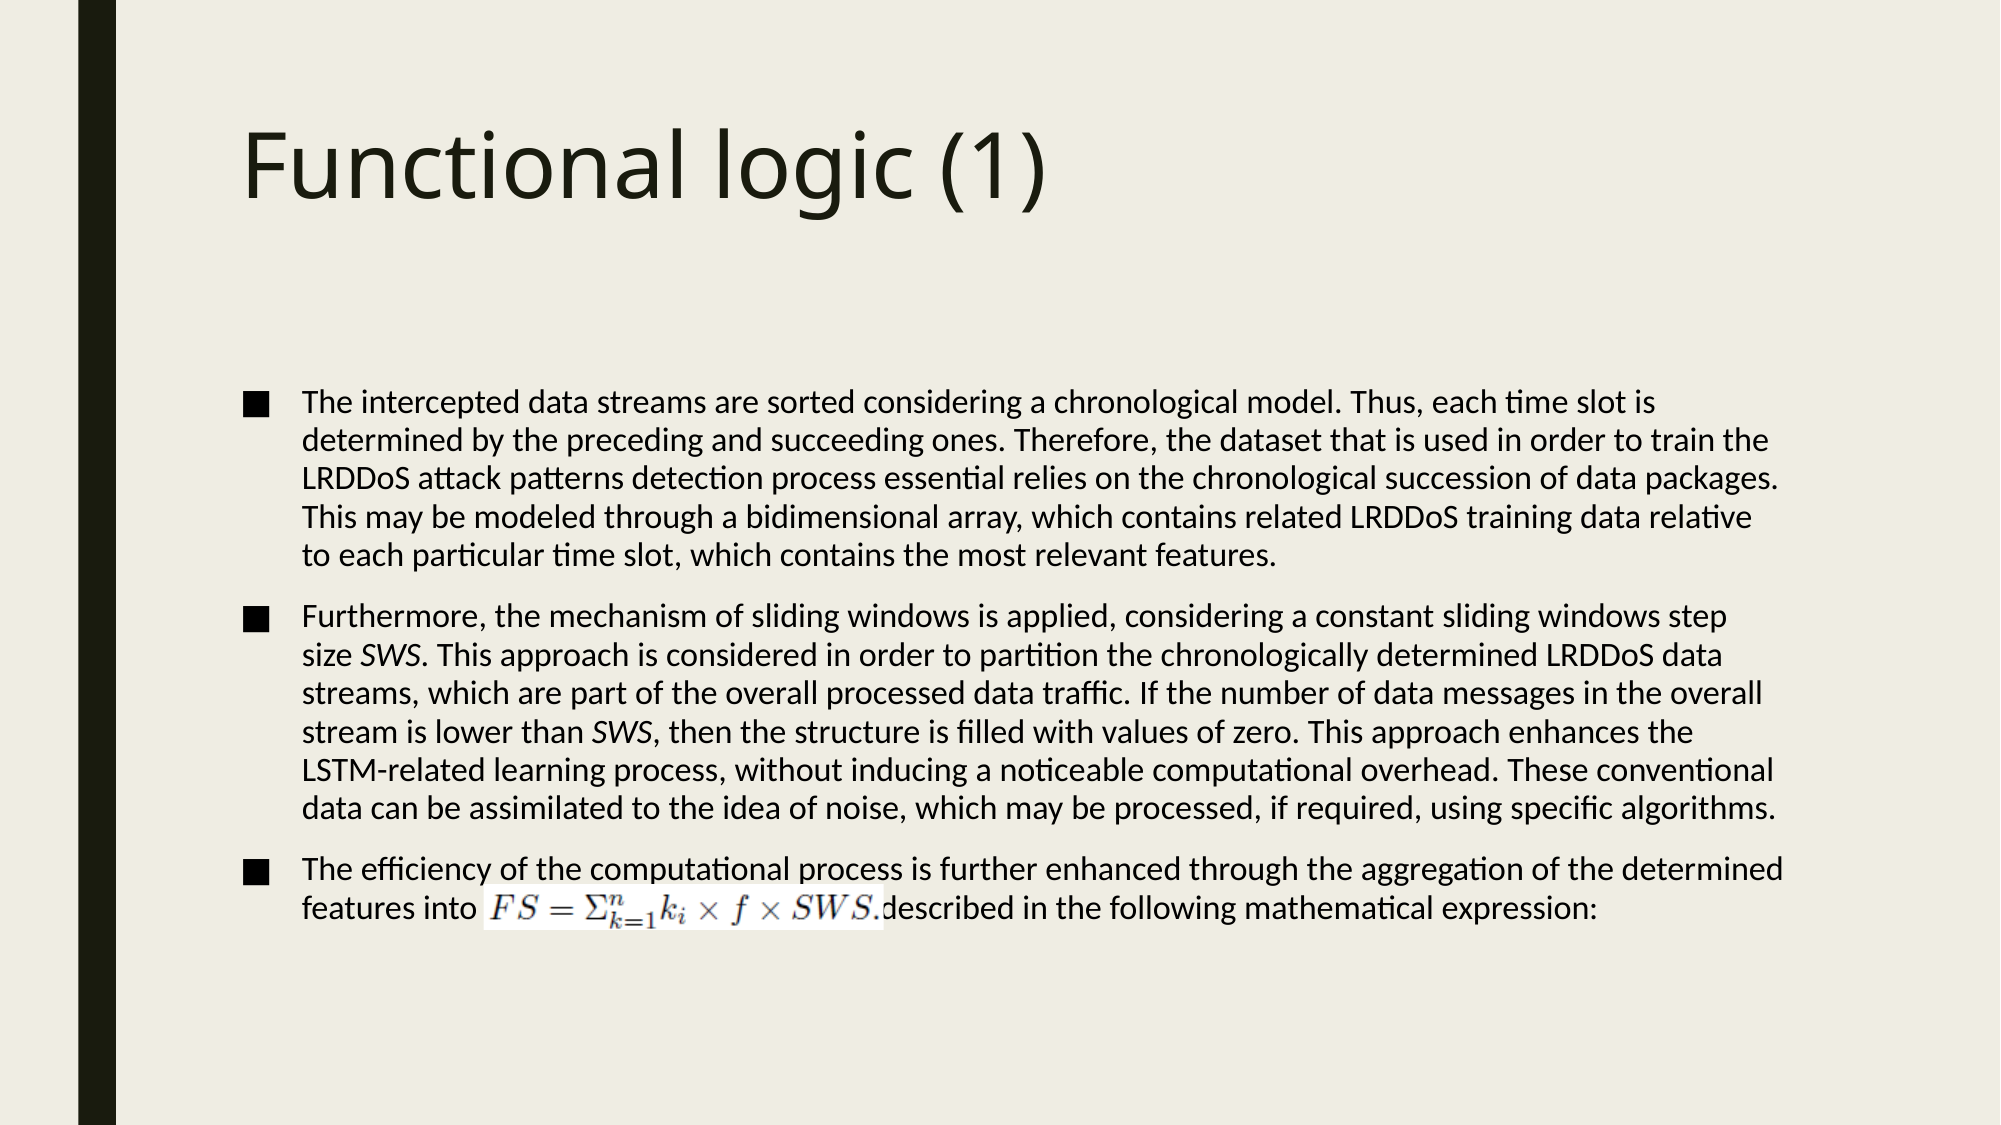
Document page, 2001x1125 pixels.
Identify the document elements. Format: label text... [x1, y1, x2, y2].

title Functional logic (1) [225, 112, 1800, 357]
picture [483, 884, 884, 930]
list The intercepted data streams are sorted considering a chronological model. Thus, each time slot is determined by the preceding and succeeding ones. Therefore, the dataset that is used in order to train the LRDDoS attack patterns detection process essential relies on the chronological succession of data packages. This may be modeled through a bidimensional array, which contains related LRDDoS training data relative to each particular time slot, which contains the most relevant features. Furthermore, the mechanism of sliding windows is applied, considering a constant sliding windows step size SWS. This approach is considered in order to partition the chronologically determined LRDDoS data streams, which are part of the overall processed data traffic. If the number of data messages in the overall stream is lower than SWS, then the structure is filled with values of zero. This approach enhances the LSTM-related learning process, without inducing a noticeable computational overhead. These conventional data can be assimilated to the idea of noise, which may be processed, if required, using specific algorithms. The efficiency of the computational process is further enhanced through the aggregation of the determined features into the feature sequence that is described in the following mathematical expression: [225, 375, 1800, 963]
